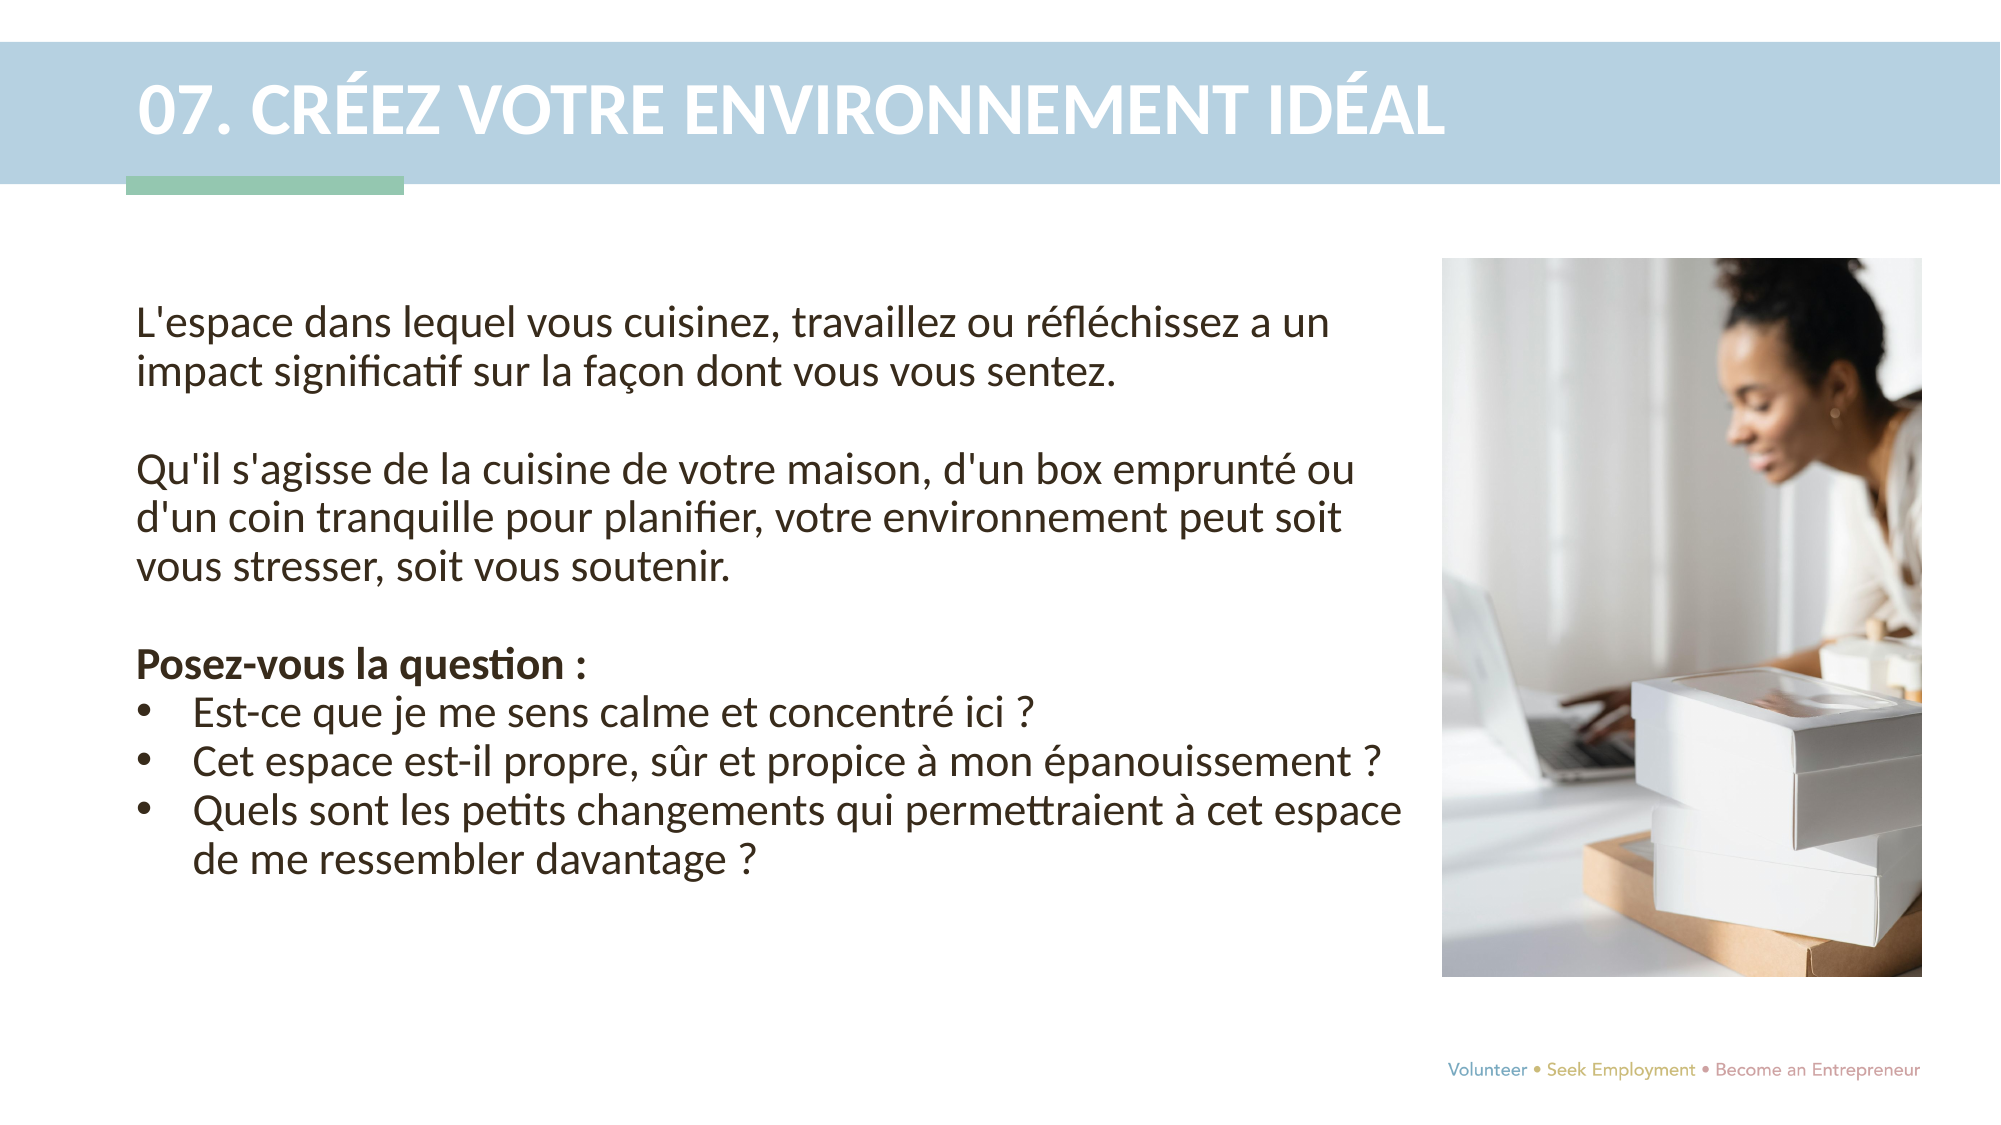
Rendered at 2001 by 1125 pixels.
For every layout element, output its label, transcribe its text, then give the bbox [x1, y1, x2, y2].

picture [1418, 1046, 1971, 1103]
list L'espace dans lequel vous cuisinez, travaillez ou réfléchissez a un impact significatif sur la façon dont vous vous sentez. Qu'il s'agisse de la cuisine de votre maison, d'un box emprunté ou d'un coin tranquille pour planifier, votre environnement peut soit vous stresser, soit vous soutenir. Posez-vous la question : Est-ce que je me sens calme et concentré ici ? Cet espace est-il propre, sûr et propice à mon épanouissement ? Quels sont les petits changements qui permettraient à cet espace de me ressembler davantage ? [121, 290, 1420, 1005]
picture [1442, 258, 1922, 977]
list 07. CRÉEZ VOTRE ENVIRONNEMENT IDÉAL [123, 51, 1913, 170]
